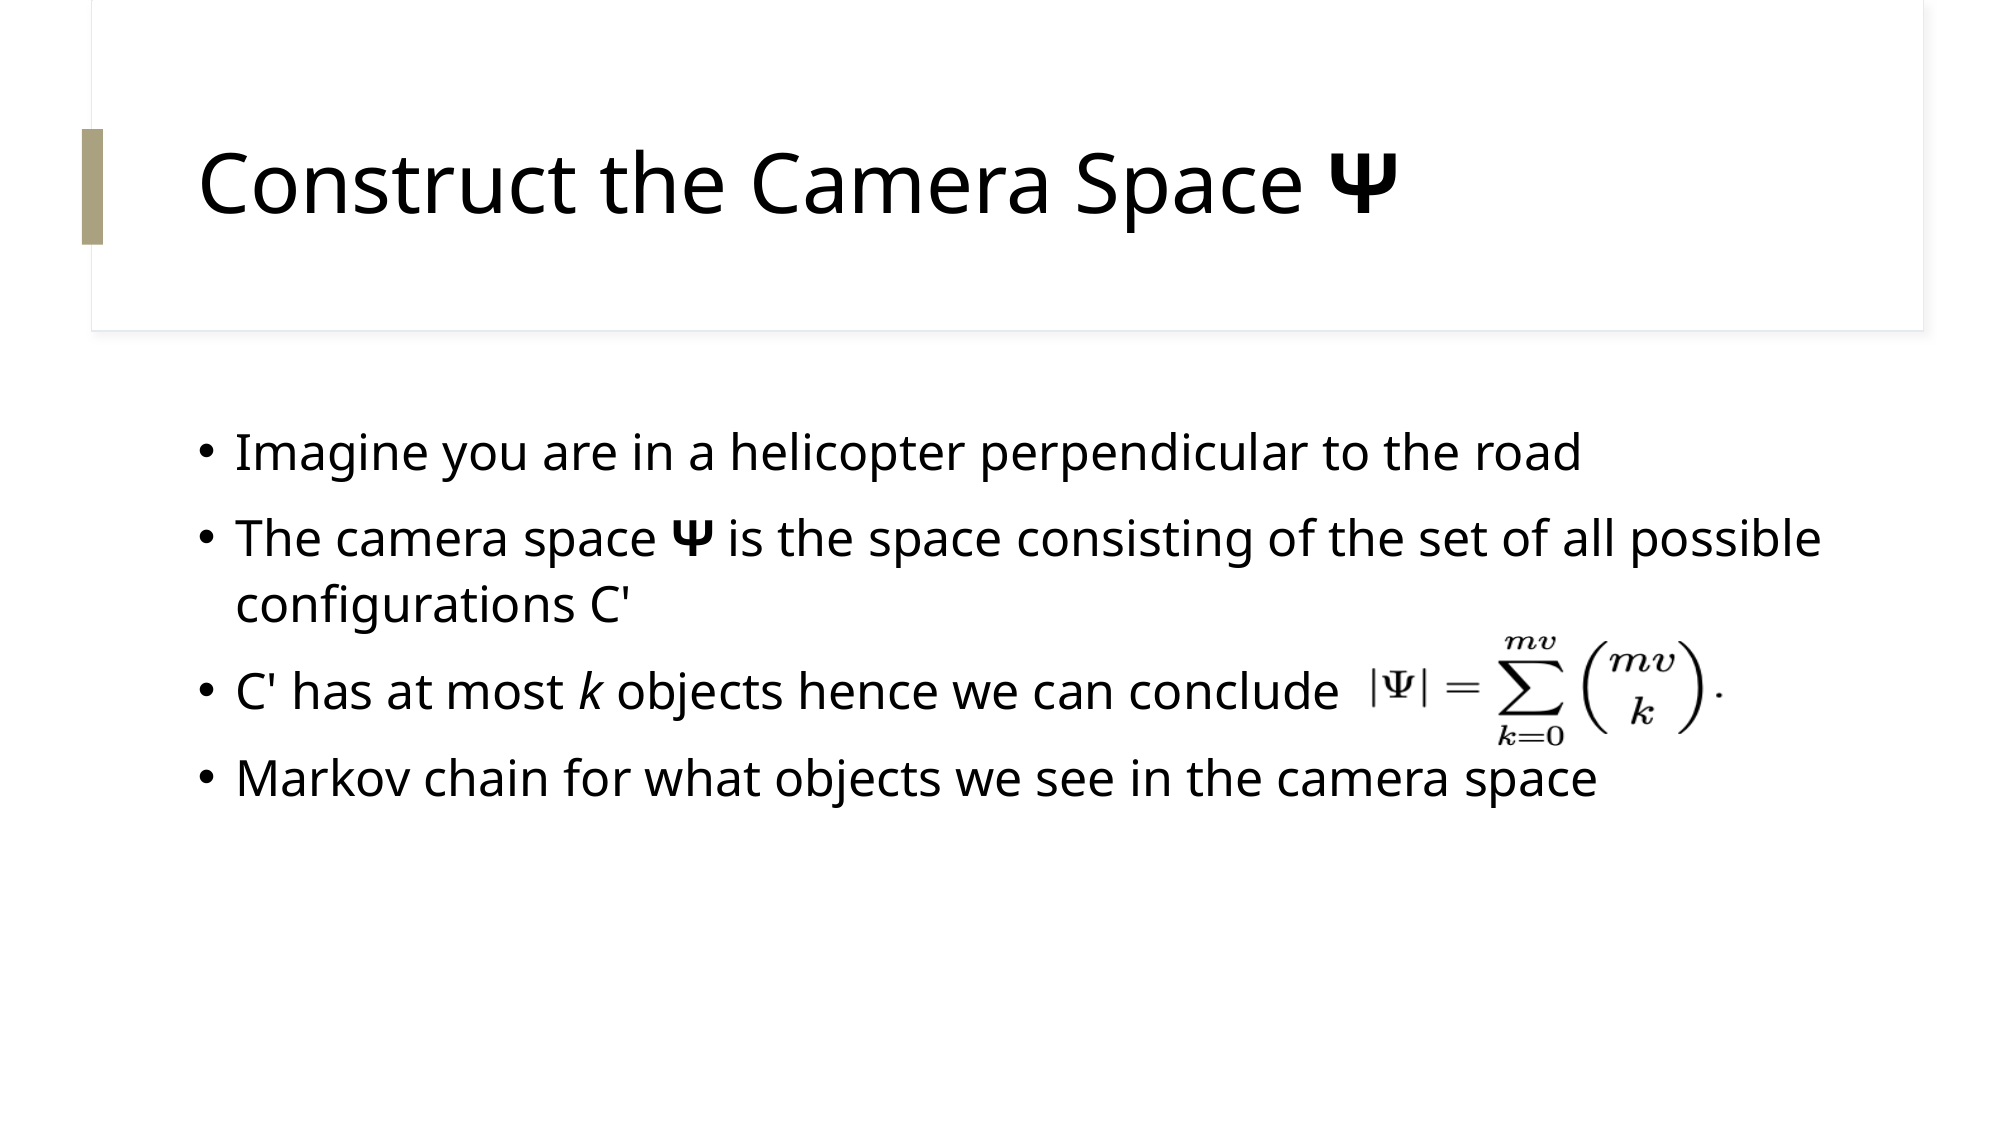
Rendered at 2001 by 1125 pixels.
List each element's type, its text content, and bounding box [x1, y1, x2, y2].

title Construct the Camera Space Ψ [183, 90, 1851, 284]
list Imagine you are in a helicopter perpendicular to the road The camera space Ψ is the space consisting of the set of all possible configurations C' C' has at most k objects hence we can conclude Markov chain for what objects we see in the camera space [183, 406, 1851, 1013]
picture [1357, 631, 1734, 750]
